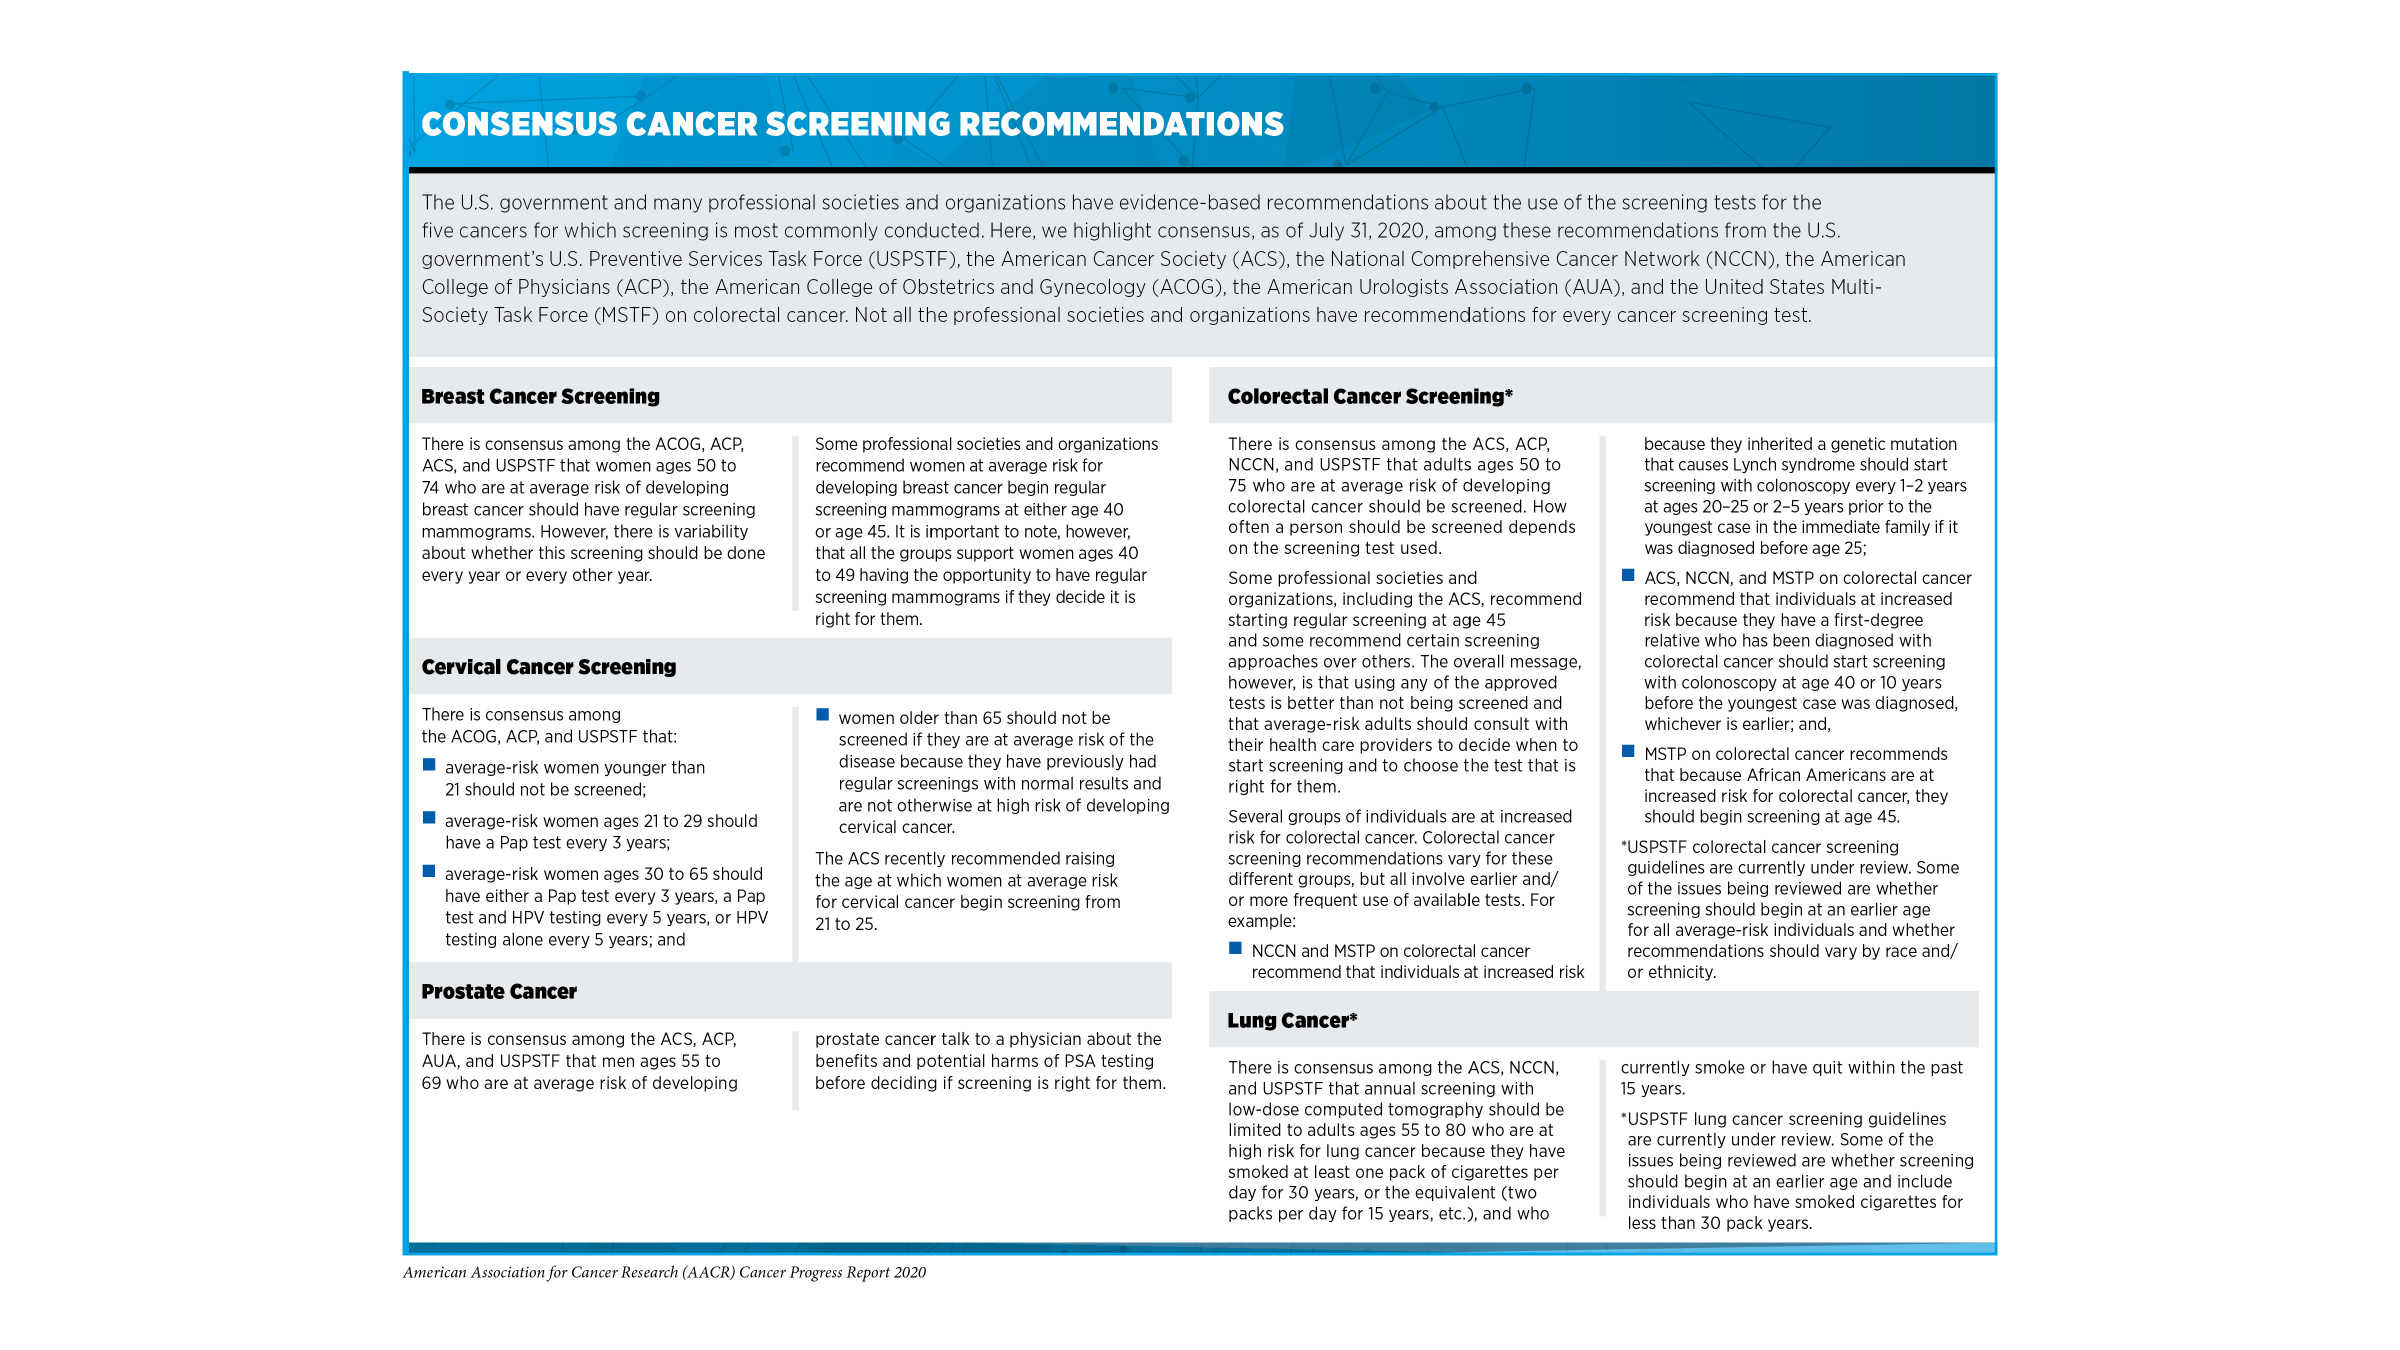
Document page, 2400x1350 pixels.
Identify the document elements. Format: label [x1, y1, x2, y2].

picture [393, 62, 2007, 1288]
